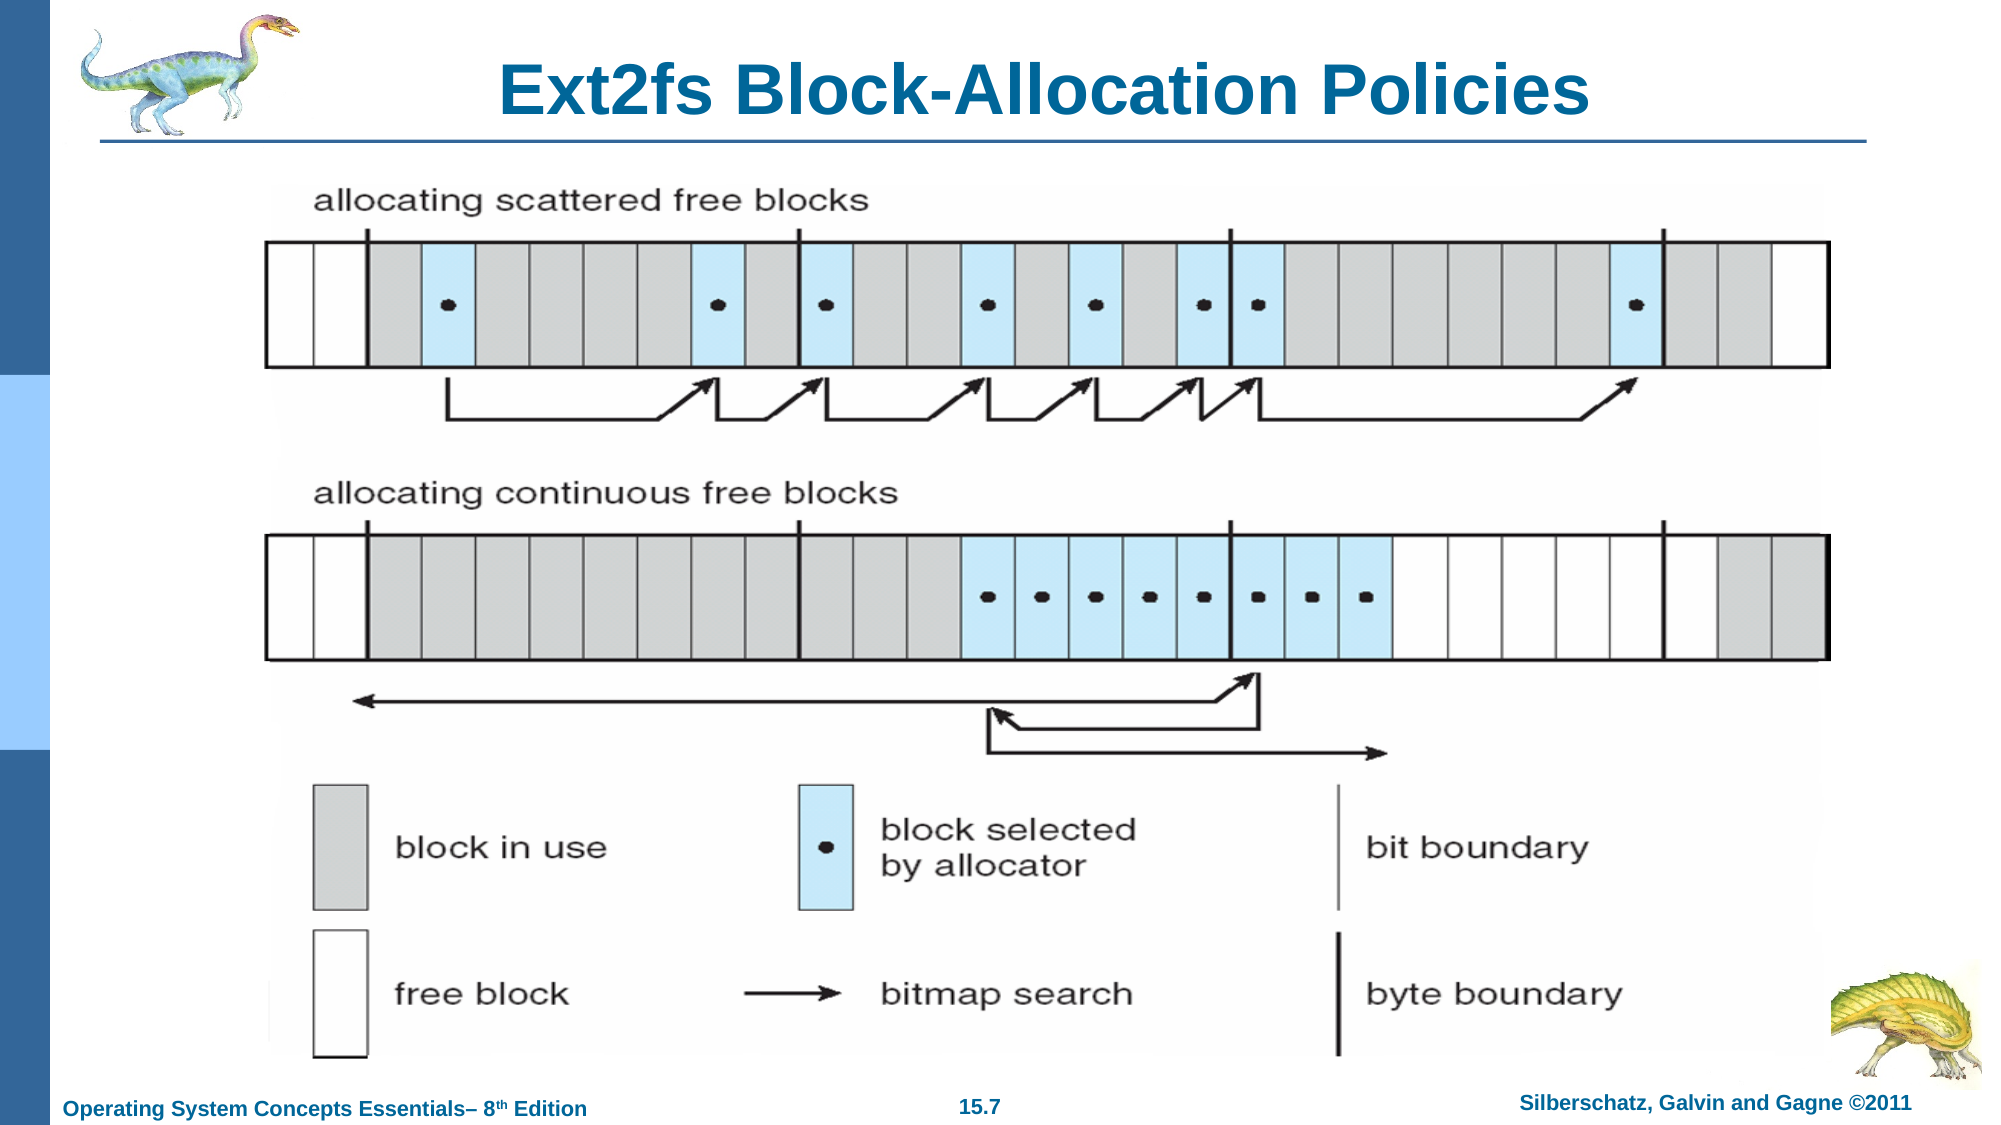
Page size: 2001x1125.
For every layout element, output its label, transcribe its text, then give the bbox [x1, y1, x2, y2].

picture [264, 180, 1982, 1090]
picture [62, 0, 324, 149]
title Ext2fs Block-Allocation Policies [191, 45, 1900, 141]
